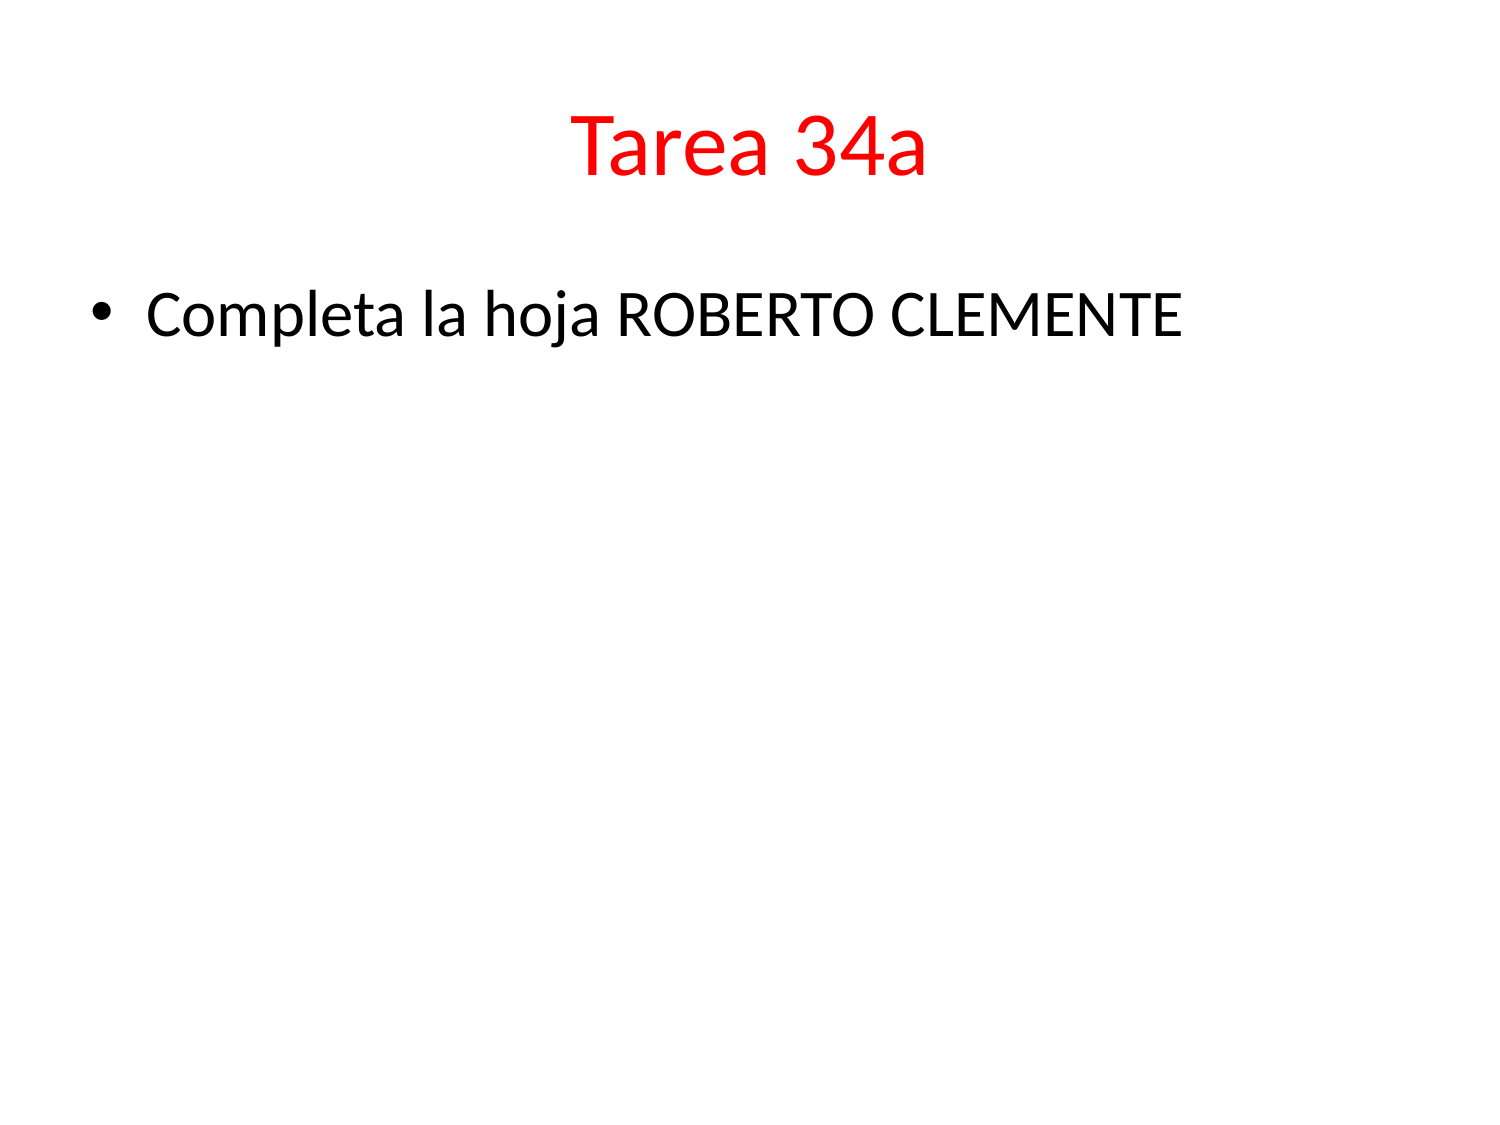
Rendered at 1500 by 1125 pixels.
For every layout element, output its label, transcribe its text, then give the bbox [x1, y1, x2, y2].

title Tarea 34a [75, 45, 1425, 233]
list Completa la hoja ROBERTO CLEMENTE [75, 262, 1425, 1005]
